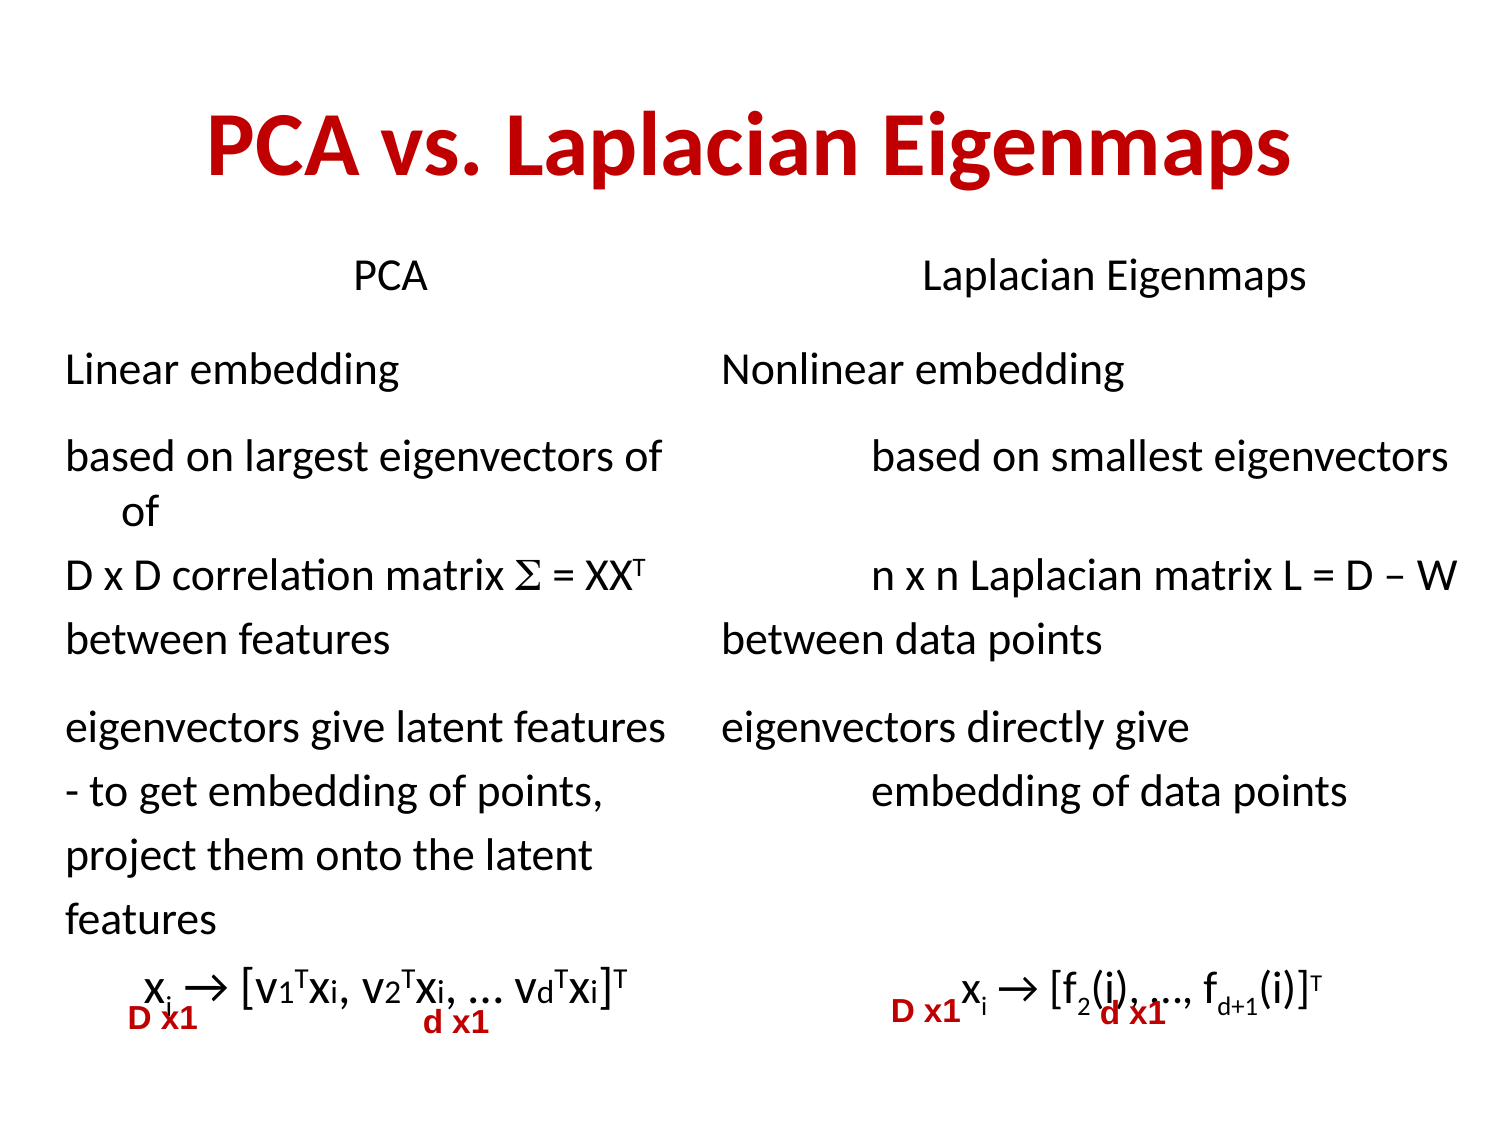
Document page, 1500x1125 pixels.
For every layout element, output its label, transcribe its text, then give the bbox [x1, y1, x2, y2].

text_box D x1 [113, 989, 214, 1044]
title PCA vs. Laplacian Eigenmaps [75, 45, 1425, 233]
text_box D x1 [876, 981, 977, 1037]
text_box d x1 [408, 992, 505, 1048]
list PCA Laplacian Eigenmaps Linear embedding Nonlinear embedding based on largest eigenvectors of based on smallest eigenvectors of D x D correlation matrix S = XXT n x n Laplacian matrix L = D – W between features between data points eigenvectors give latent features eigenvectors directly give - to get embedding of points, embedding of data points project them onto the latent features xi → [v1Txi, v2Txi, … vdTxi]T xi → [f2(i), …, fd+1(i)]T [50, 237, 1475, 980]
text_box d x1 [1085, 983, 1182, 1039]
